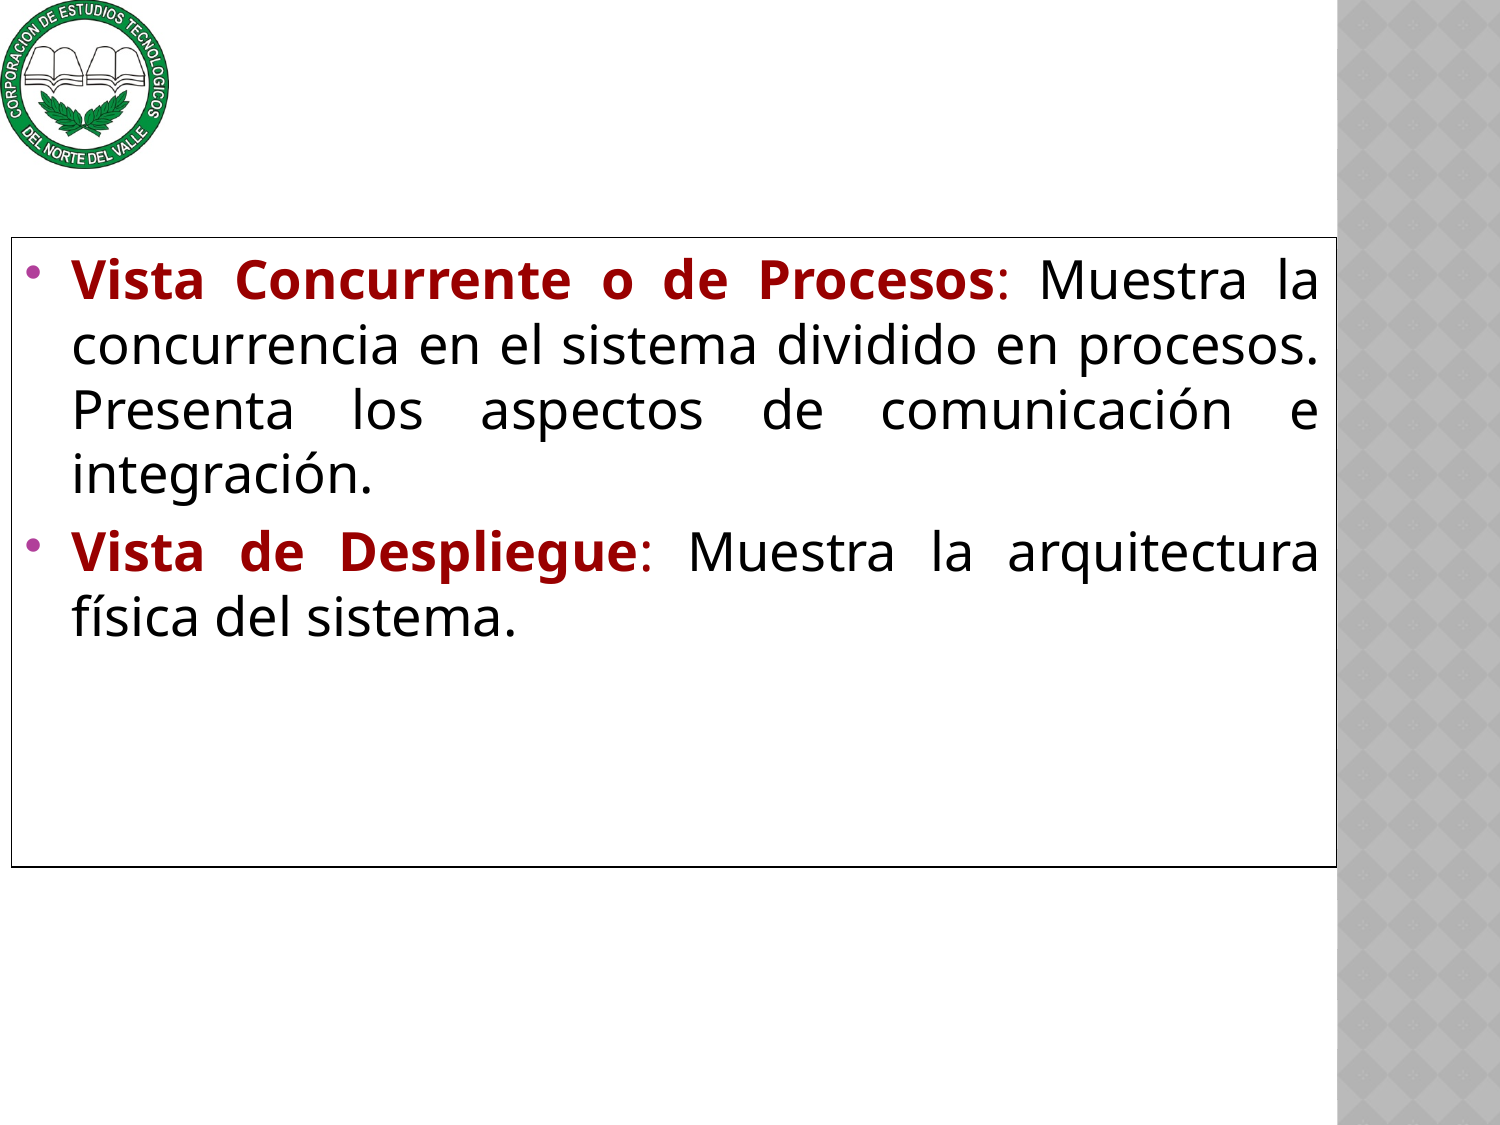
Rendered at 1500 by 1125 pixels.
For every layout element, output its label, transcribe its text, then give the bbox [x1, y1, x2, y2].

picture [0, 0, 169, 169]
list Vista Concurrente o de Procesos: Muestra la concurrencia en el sistema dividido en procesos. Presenta los aspectos de comunicación e integración. Vista de Despliegue: Muestra la arquitectura física del sistema. [11, 237, 1337, 868]
